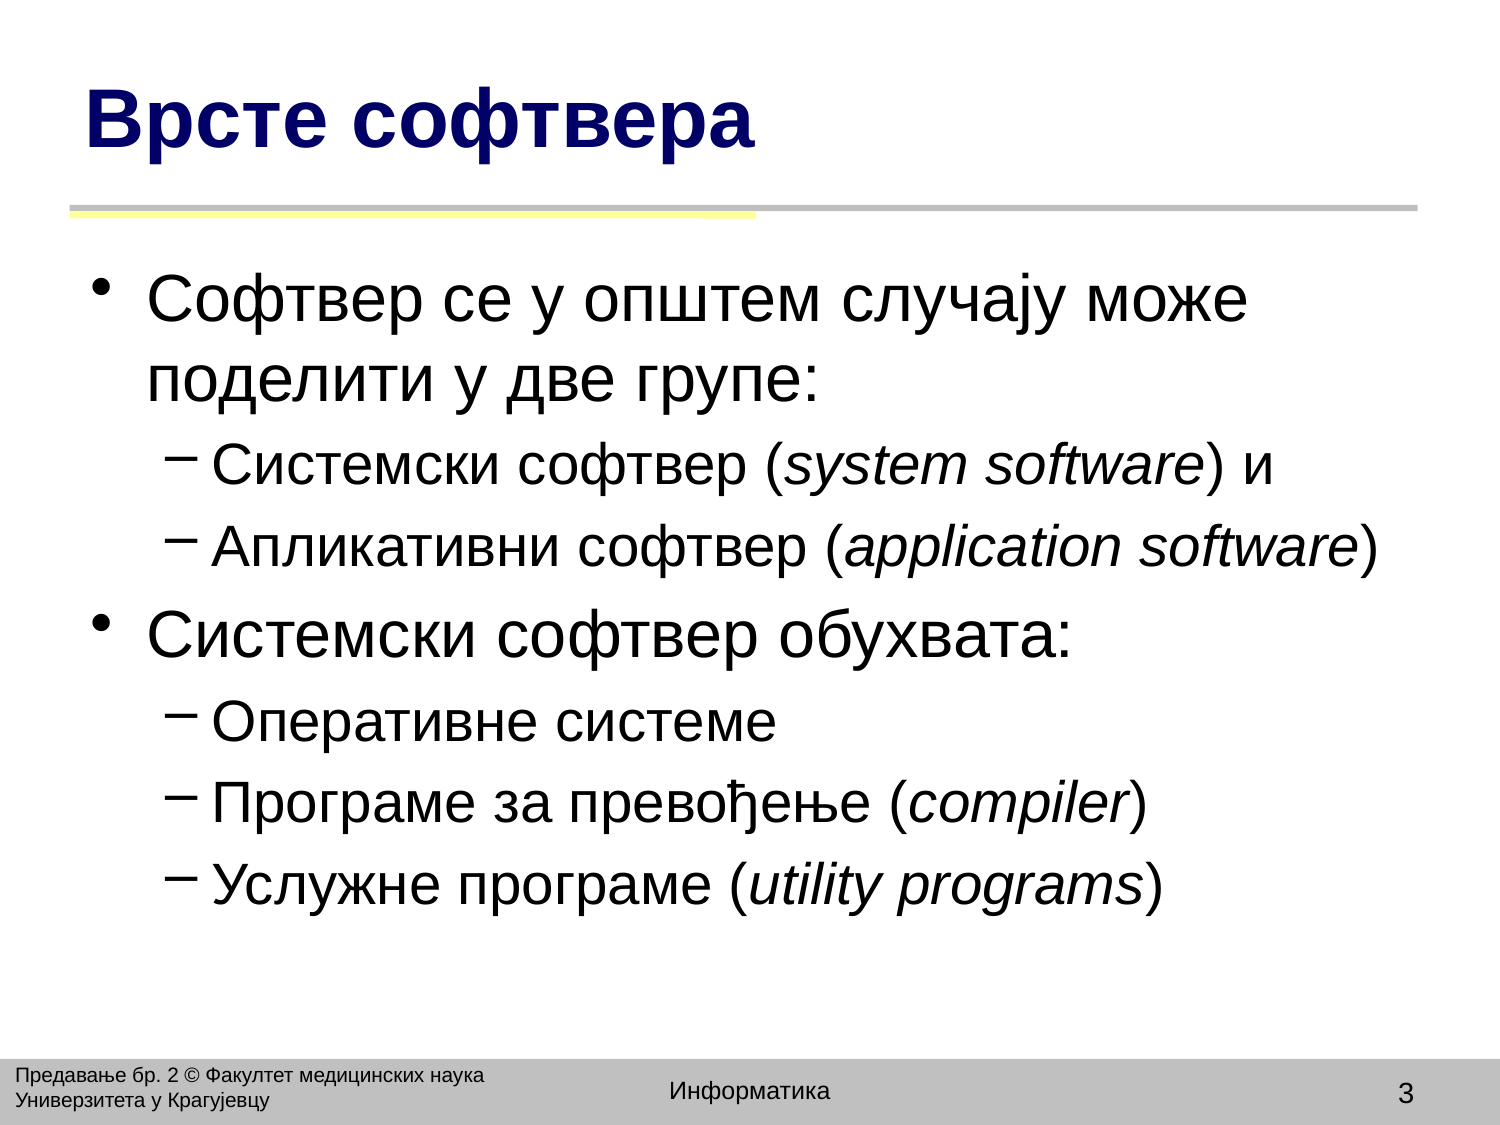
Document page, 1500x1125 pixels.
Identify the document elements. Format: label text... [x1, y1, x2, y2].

slide_number Предавање бр. 2 © Факултет медицинских наука Универзитета у Крагујевцу [0, 1053, 607, 1108]
list Софтвер се у општем случају може поделити у две групе: Системски софтвер (system software) и Апликативни софтвер (application software) Системски софтвер обухвата: Оперативне системе Програме за превођење (compiler) Услужне програме (utility programs) [74, 246, 1426, 1023]
slide_number 3 [1079, 1066, 1430, 1125]
title Врсте софтвера [69, 19, 1426, 208]
footer Информатика [512, 1066, 988, 1125]
